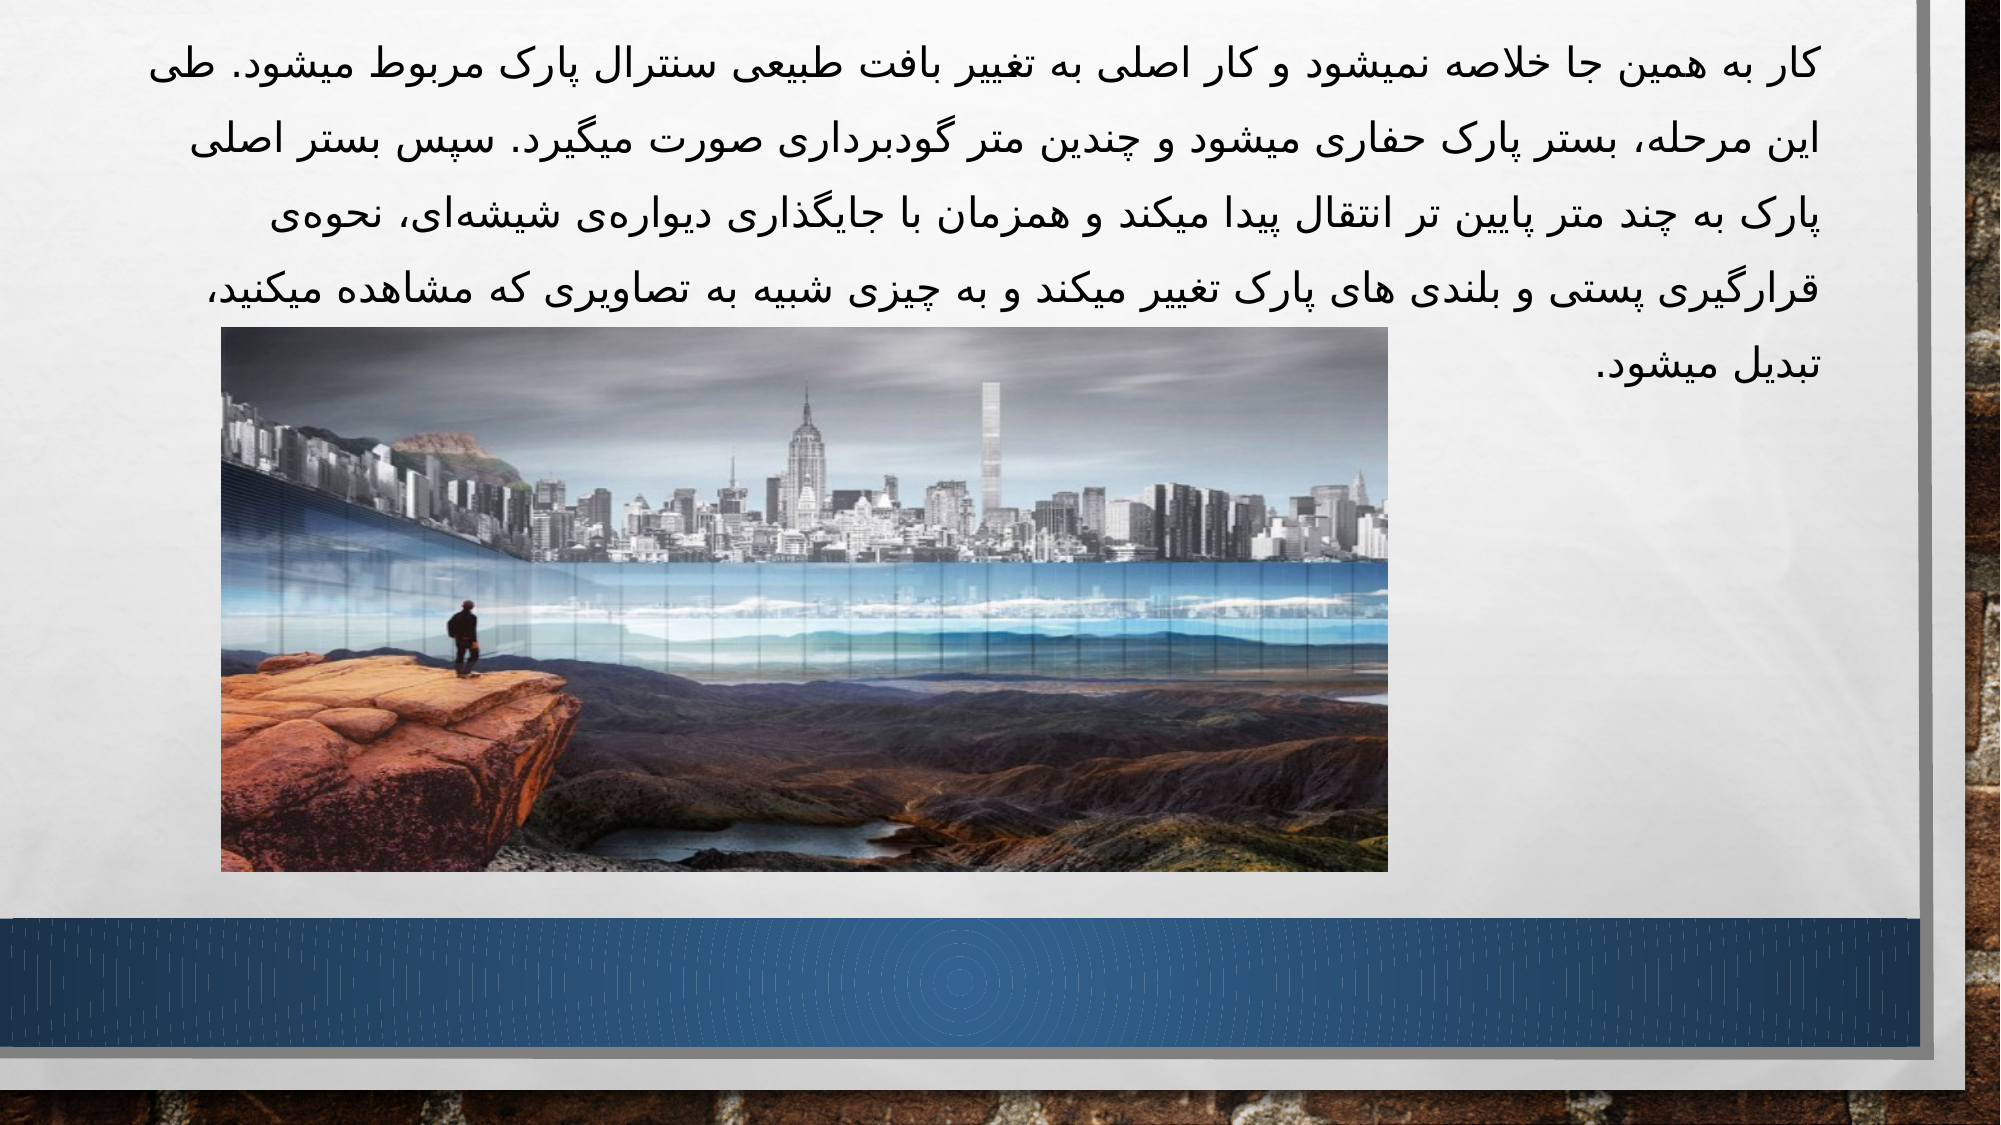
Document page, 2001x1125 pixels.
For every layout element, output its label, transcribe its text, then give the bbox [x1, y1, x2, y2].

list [221, 327, 1389, 872]
picture [0, 0, 2000, 1125]
title کار به همین جا خلاصه نمیشود و کار اصلی به تغییر بافت طبیعی سنترال پارک مربوط میشود. طی این مرحله، بستر پارک حفاری میشود و چندین متر گودبرداری صورت میگیرد. سپس بستر اصلی پارک به چند متر پایین تر انتقال پیدا میکند و همزمان با جایگذاری دیواره‌ی شیشه‌ای، نحوه‌ی قرارگیری پستی و بلندی های پارک تغییر میکند و به چیزی شبیه به تصاویری که مشاهده میکنید، تبدیل میشود. [131, 104, 1837, 293]
